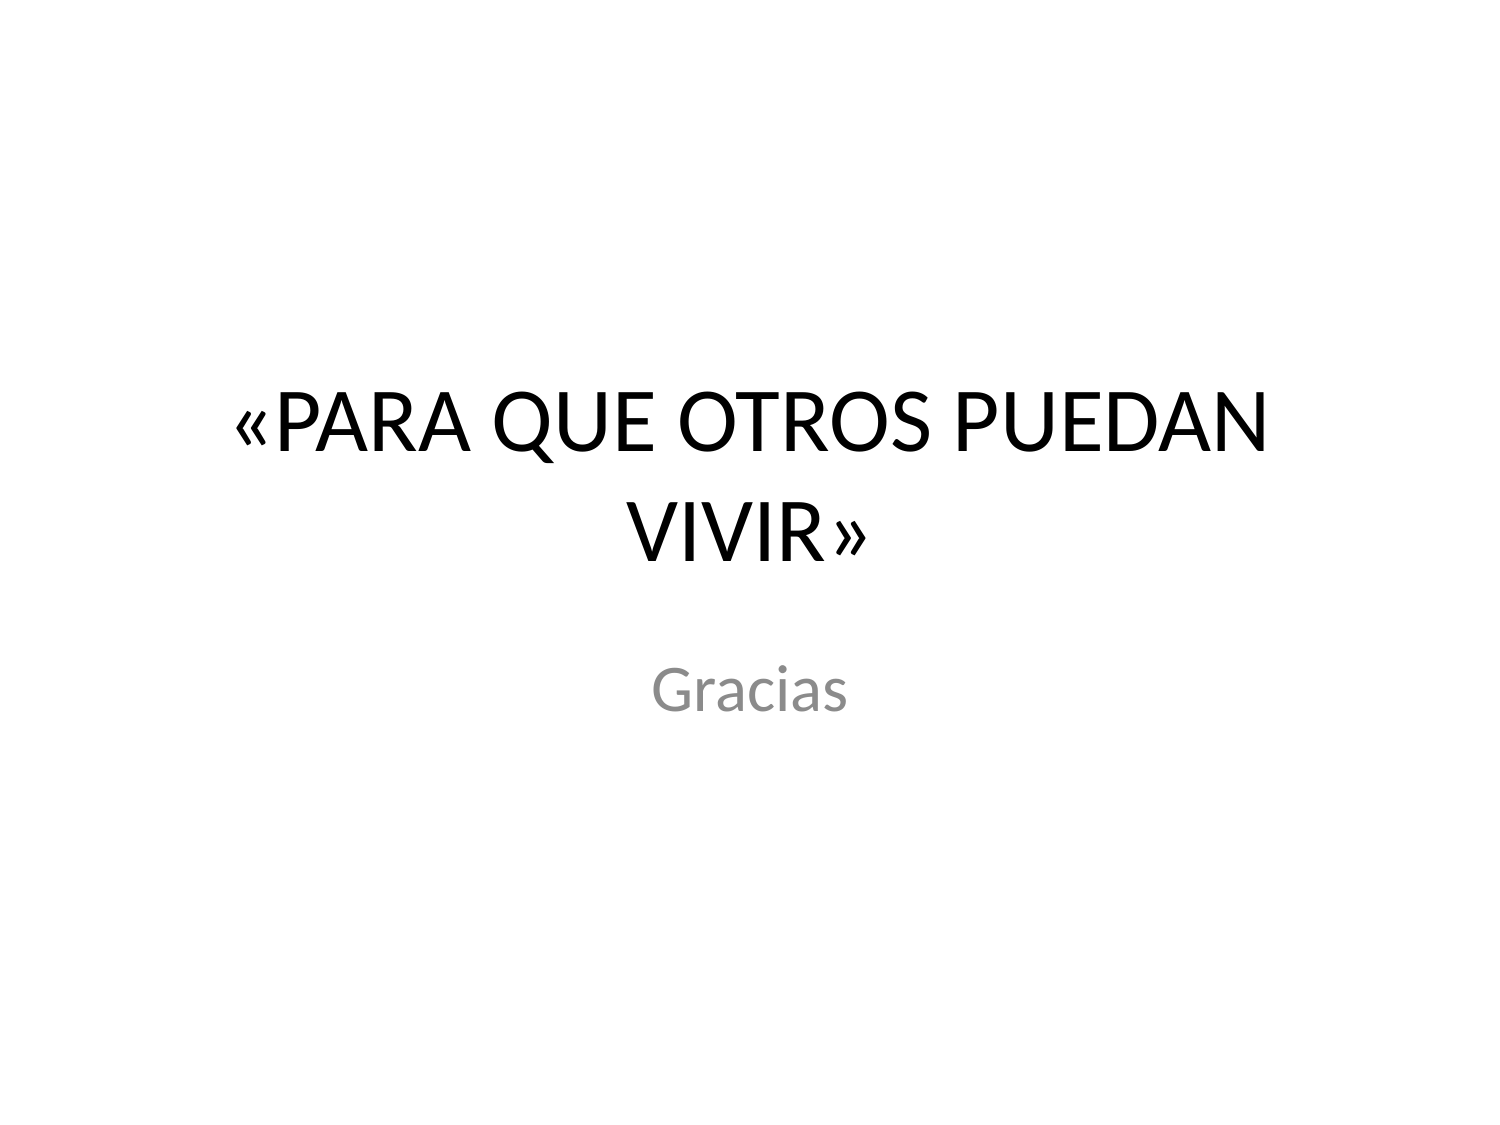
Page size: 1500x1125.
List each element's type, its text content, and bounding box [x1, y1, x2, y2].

title «PARA QUE OTROS PUEDAN VIVIR» [112, 349, 1388, 591]
subtitle Gracias [225, 637, 1275, 925]
